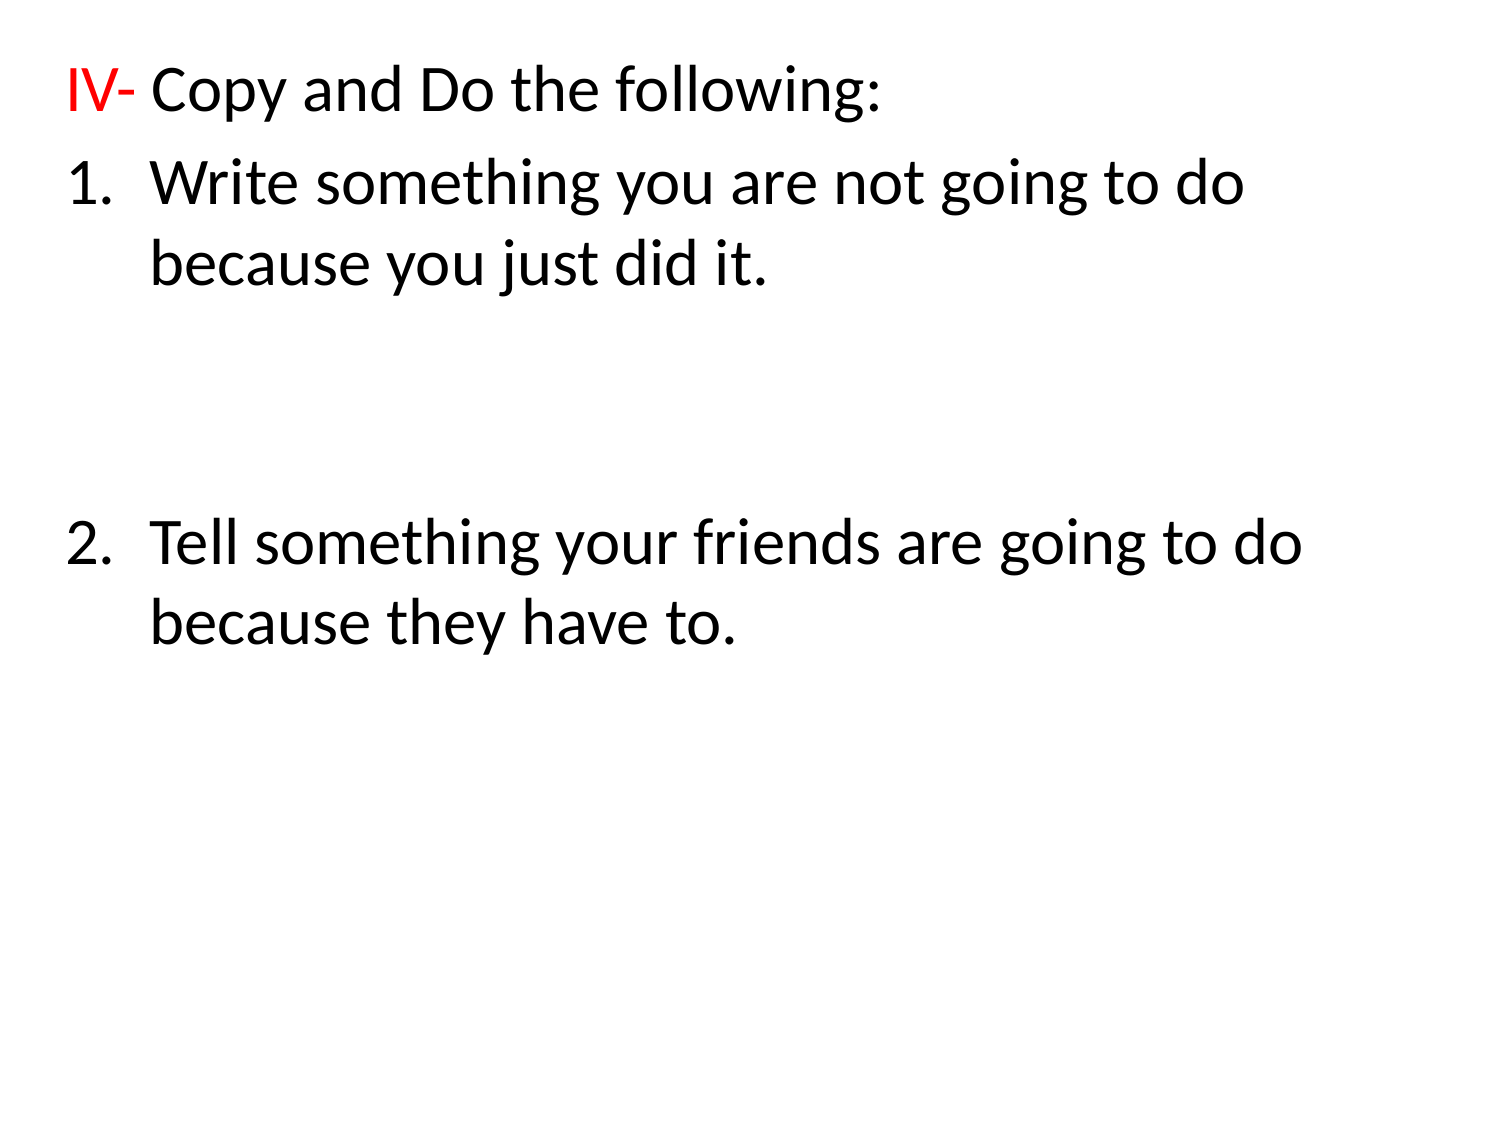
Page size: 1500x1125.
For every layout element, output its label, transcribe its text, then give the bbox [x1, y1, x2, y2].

list IV- Copy and Do the following: Write something you are not going to do because you just did it. Tell something your friends are going to do because they have to. [50, 37, 1463, 1088]
